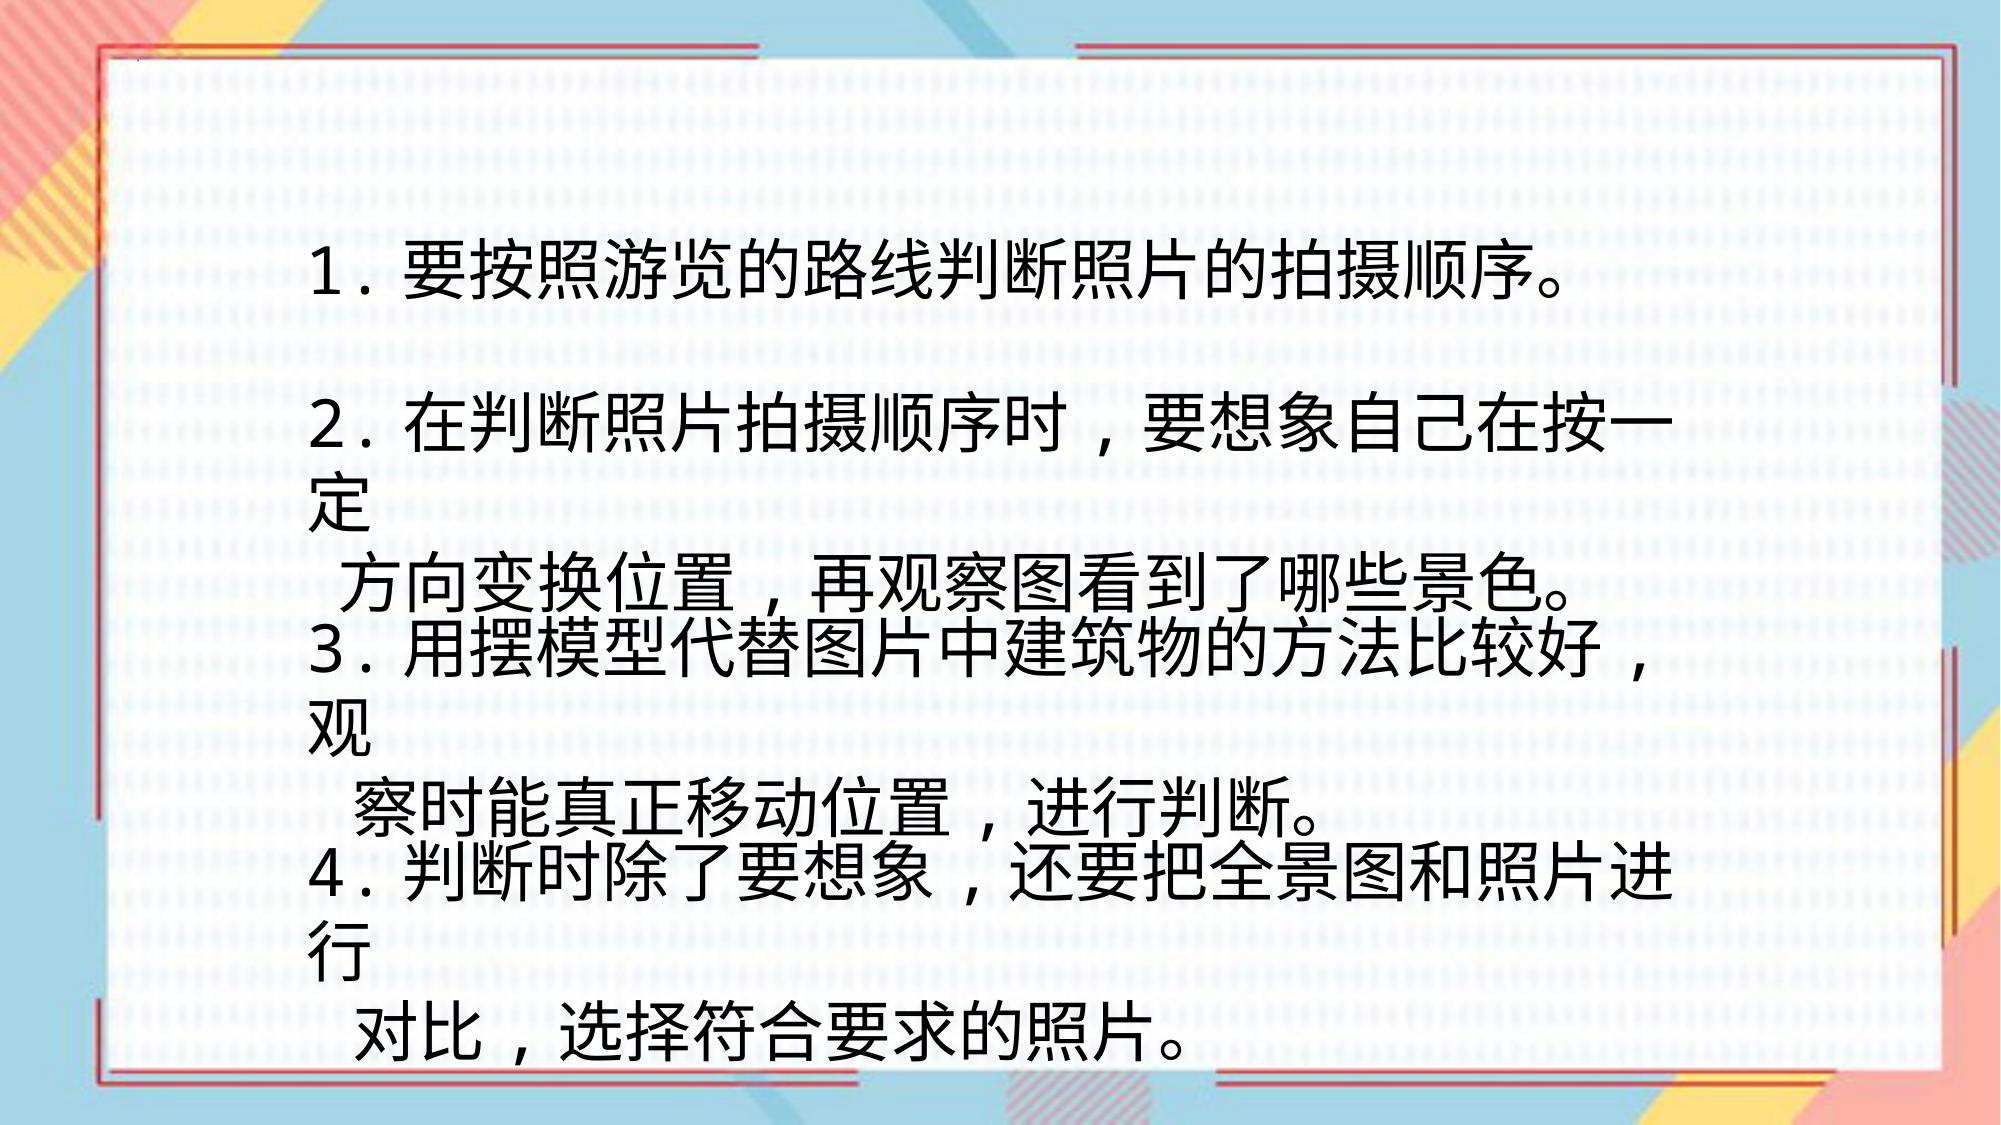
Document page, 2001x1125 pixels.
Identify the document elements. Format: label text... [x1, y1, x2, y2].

text_box 3.用摆模型代替图片中建筑物的方法比较好,观 察时能真正移动位置,进行判断。 [291, 597, 1727, 822]
text_box 4.判断时除了要想象,还要把全景图和照片进行 对比,选择符合要求的照片。 [291, 822, 1727, 1078]
text_box 2.在判断照片拍摄顺序时,要想象自己在按一定 方向变换位置,再观察图看到了哪些景色。 [291, 373, 1727, 597]
picture [0, 0, 2001, 1125]
text_box 1.要按照游览的路线判断照片的拍摄顺序。 [291, 219, 1627, 315]
